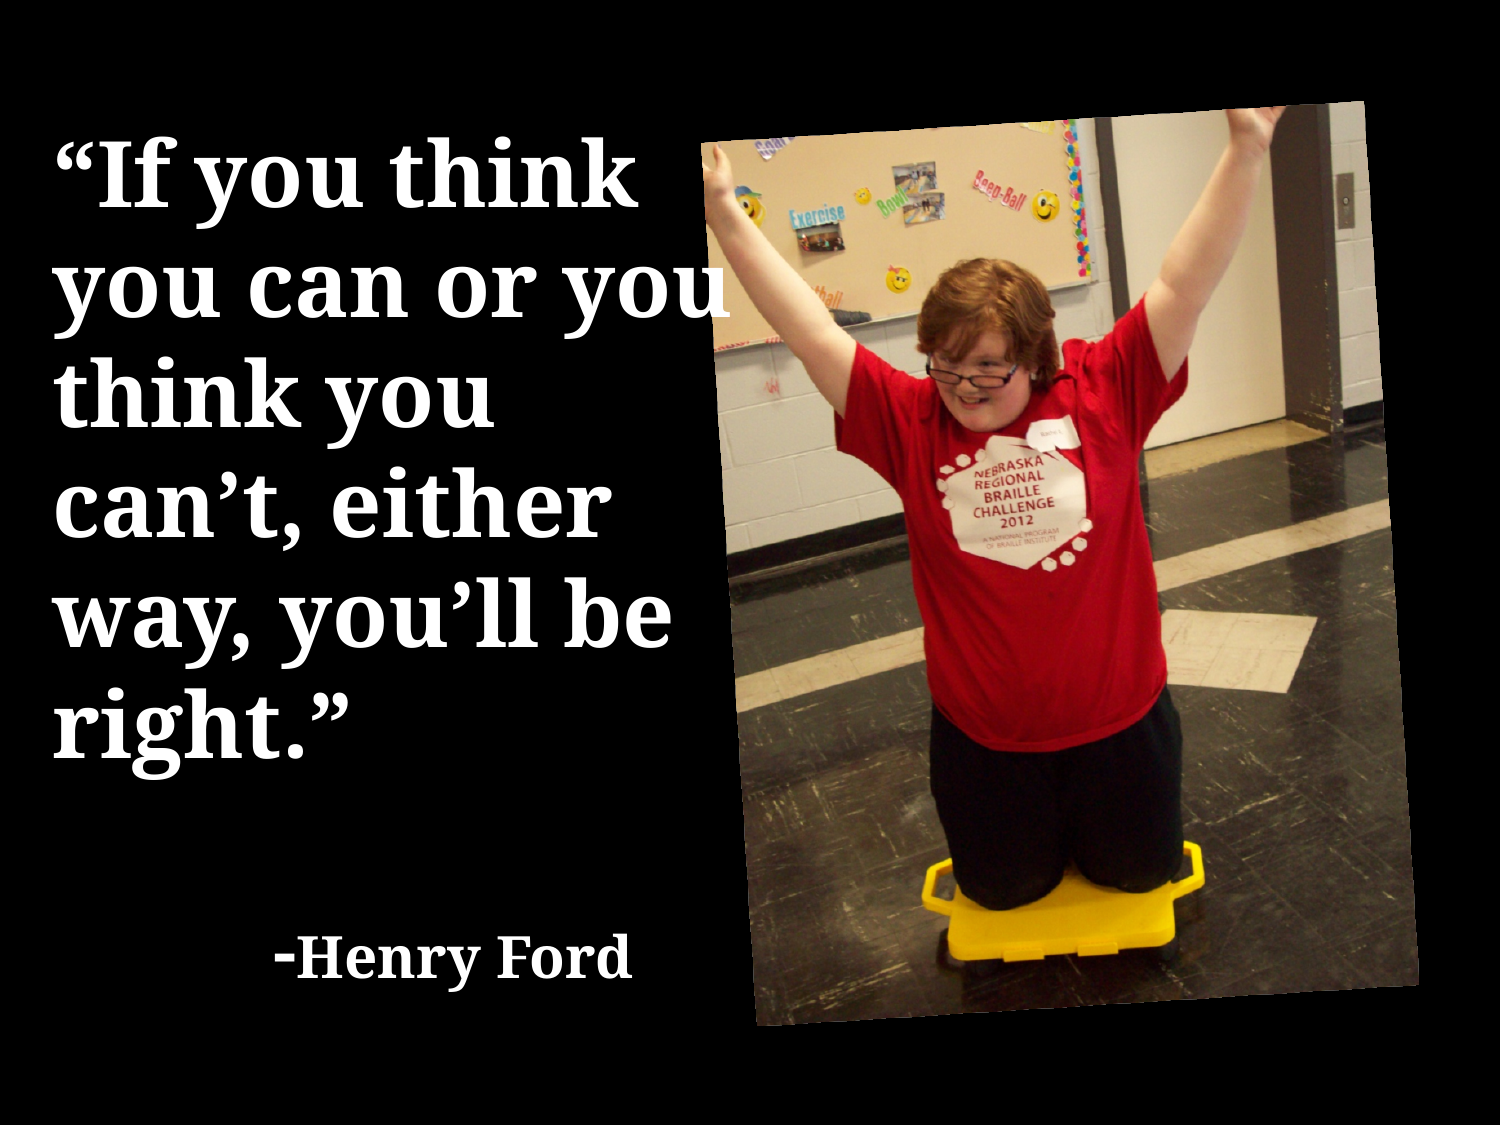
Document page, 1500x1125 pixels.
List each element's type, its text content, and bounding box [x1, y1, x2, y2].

title “If you think you can or you think you can’t, either way, you’ll be right.” -Henry Ford [37, 75, 750, 1038]
picture [616, 101, 1500, 1026]
